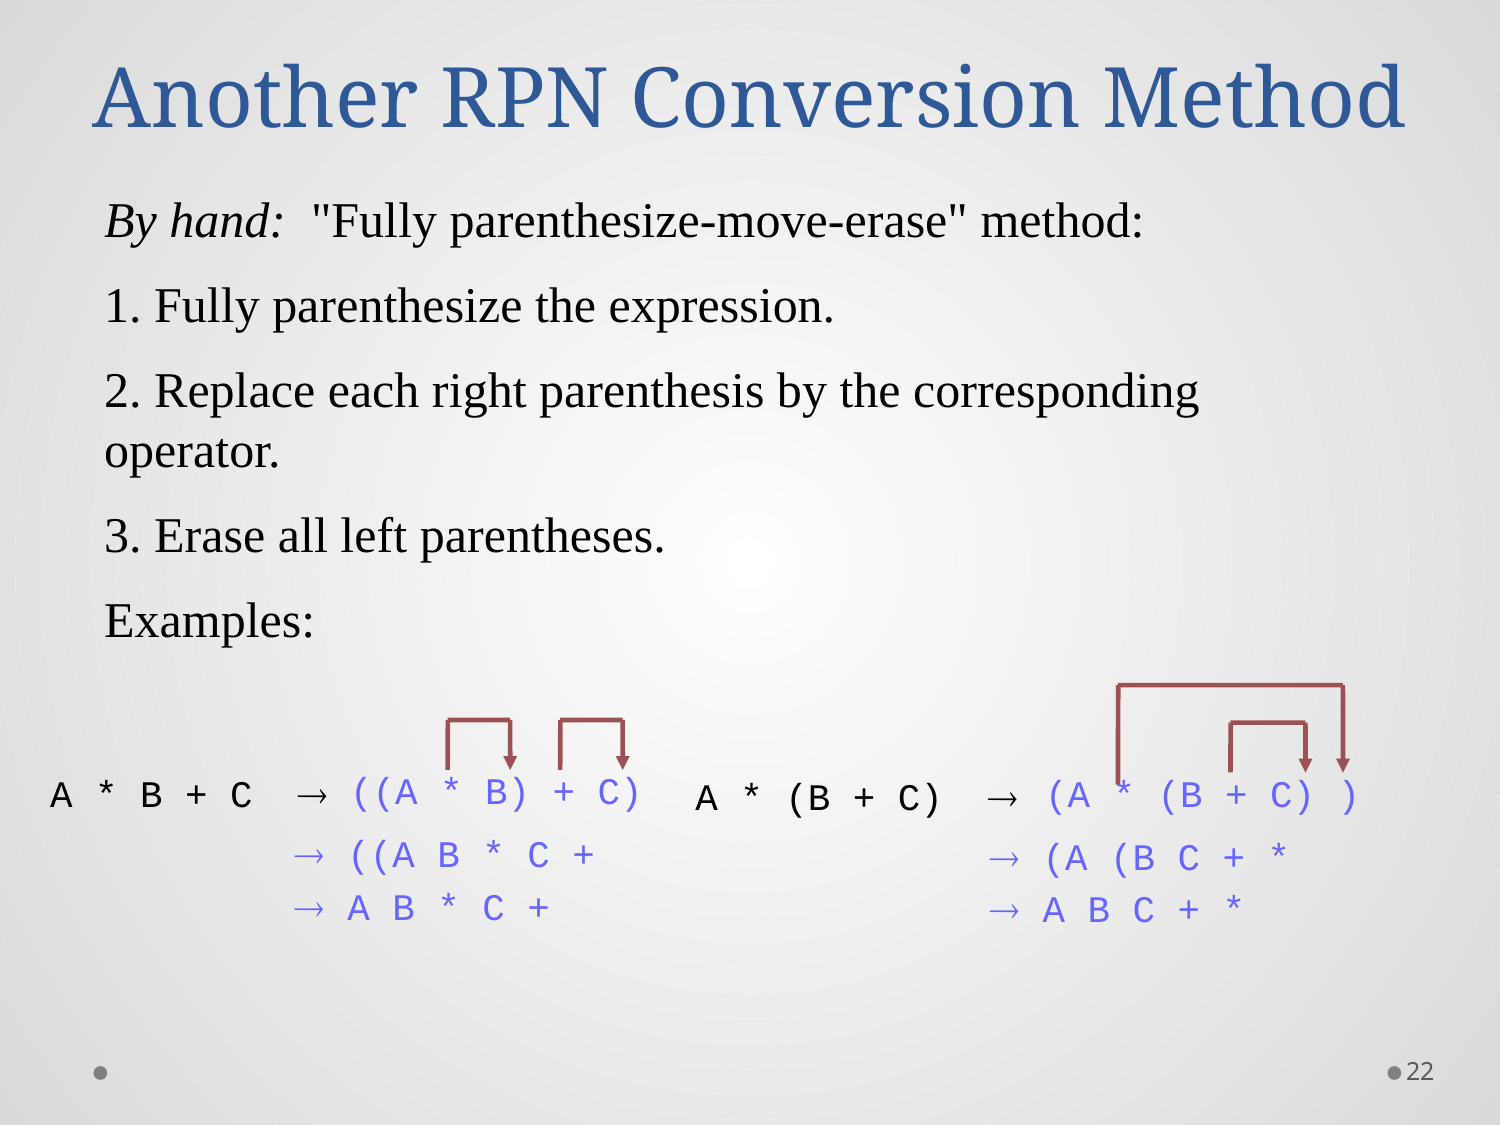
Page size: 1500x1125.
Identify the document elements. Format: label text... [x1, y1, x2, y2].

text_box  (A (B C + *  A B C + * [989, 832, 1291, 931]
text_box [1230, 722, 1306, 773]
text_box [559, 719, 623, 771]
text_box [447, 719, 511, 771]
title Another RPN Conversion Method [75, 45, 1425, 152]
text_box (A * (B + C) ) [1030, 762, 1393, 823]
text_box By hand: "Fully parenthesize-move-erase" method: 1. Fully parenthesize the expression. 2. Replace each right parenthesis by the corresponding operator. 3. Erase all left parentheses. Examples: [89, 180, 1322, 655]
text_box A * (B + C)  [695, 772, 1019, 818]
slide_number 22 [1401, 1042, 1494, 1103]
text_box ((A * B) + C) [335, 759, 673, 820]
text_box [1117, 684, 1344, 785]
text_box A * B + C  [50, 770, 329, 816]
text_box  ((A B * C +  A B * C + [294, 829, 595, 928]
